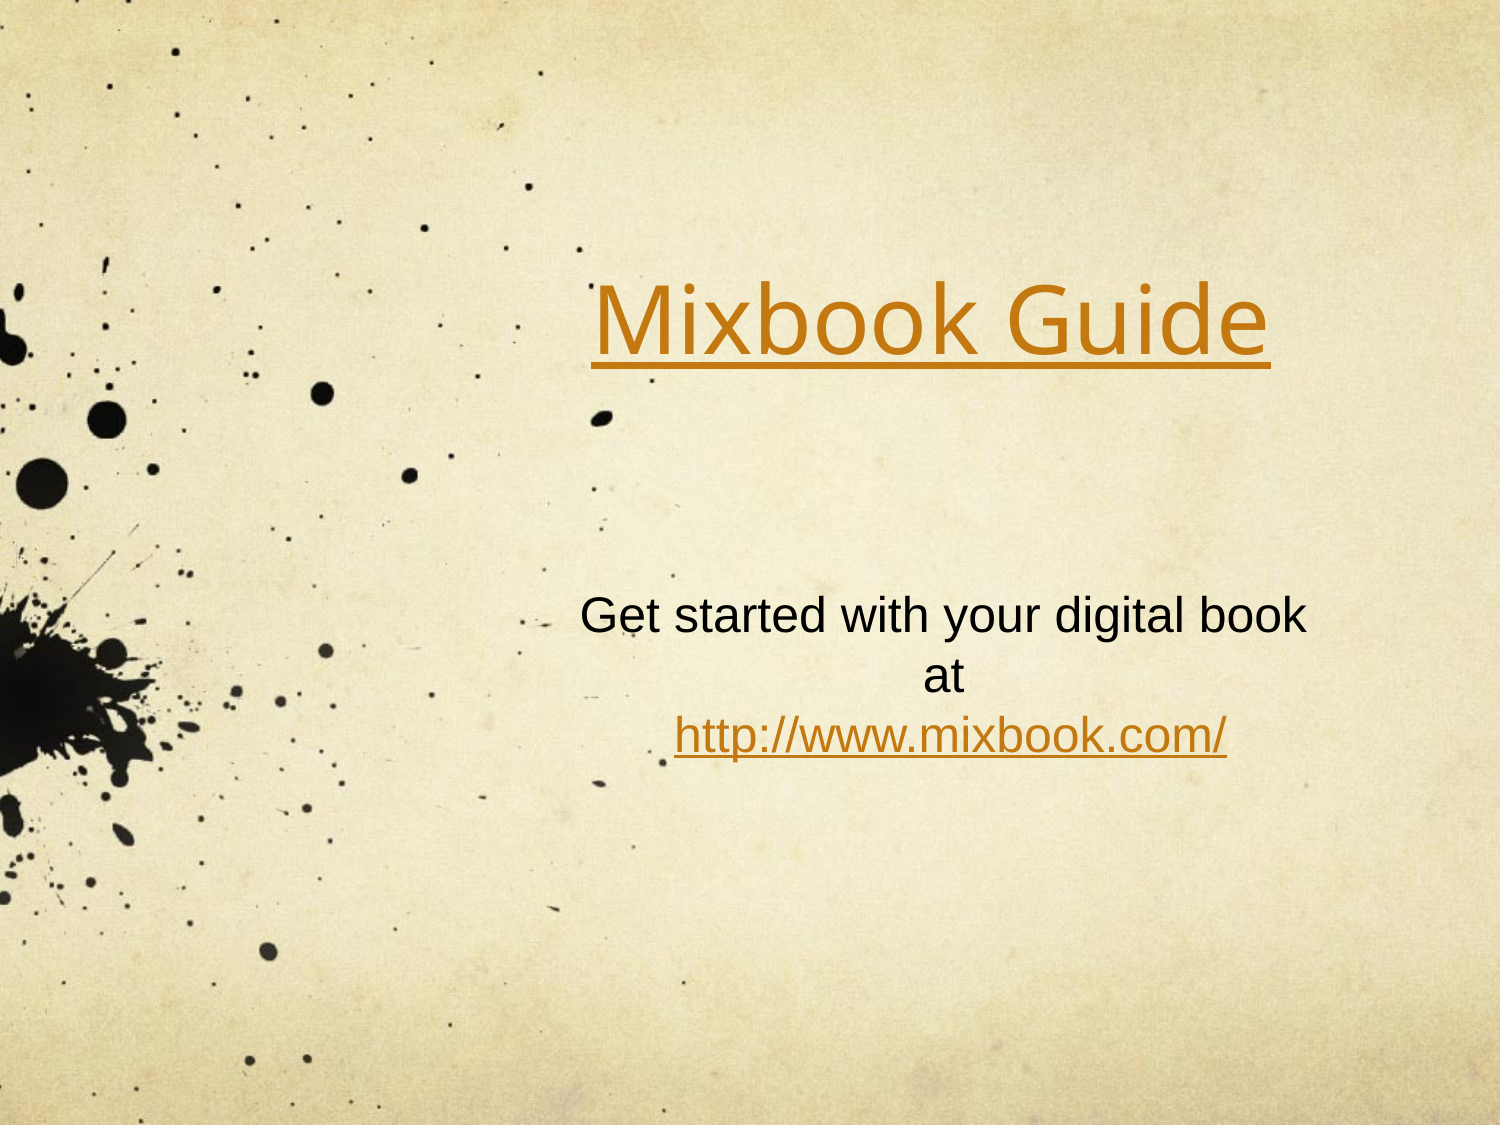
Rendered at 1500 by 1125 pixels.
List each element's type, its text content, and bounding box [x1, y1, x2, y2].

text_box Get started with your digital book at http://www.mixbook.com/ [562, 574, 1325, 830]
title Mixbook Guide [399, 187, 1463, 390]
picture [0, 0, 1500, 1125]
